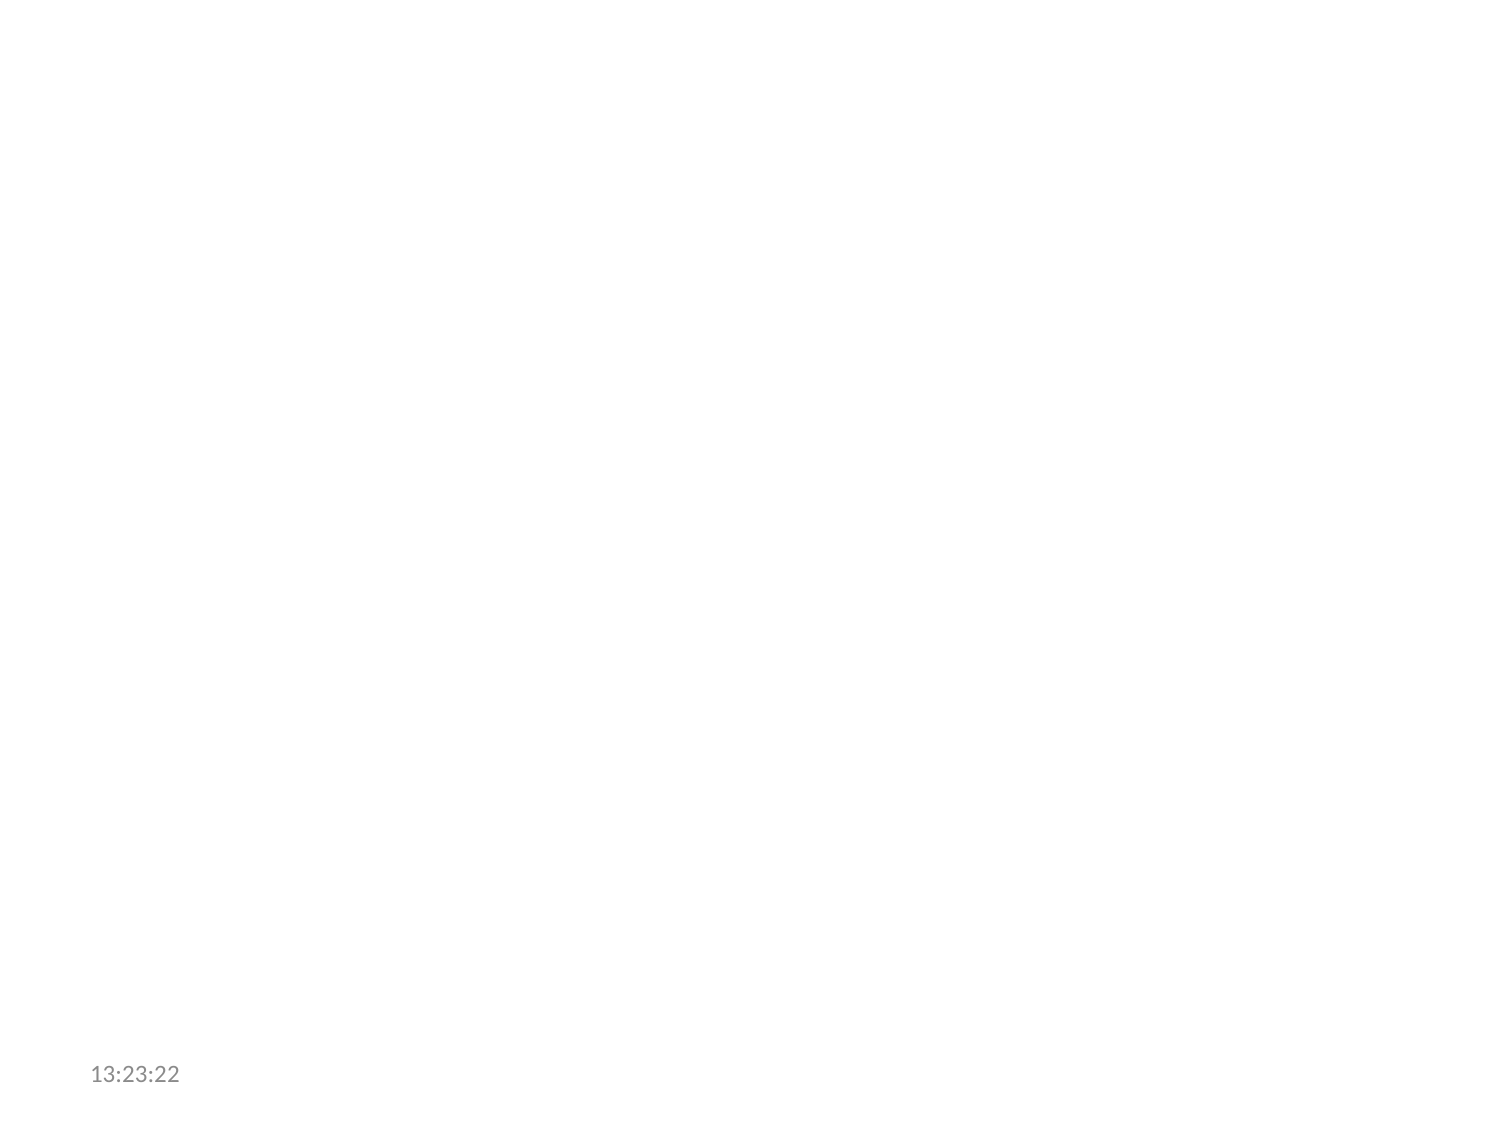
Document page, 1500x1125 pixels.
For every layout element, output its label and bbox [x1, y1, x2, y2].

slide_number [75, 1042, 425, 1103]
